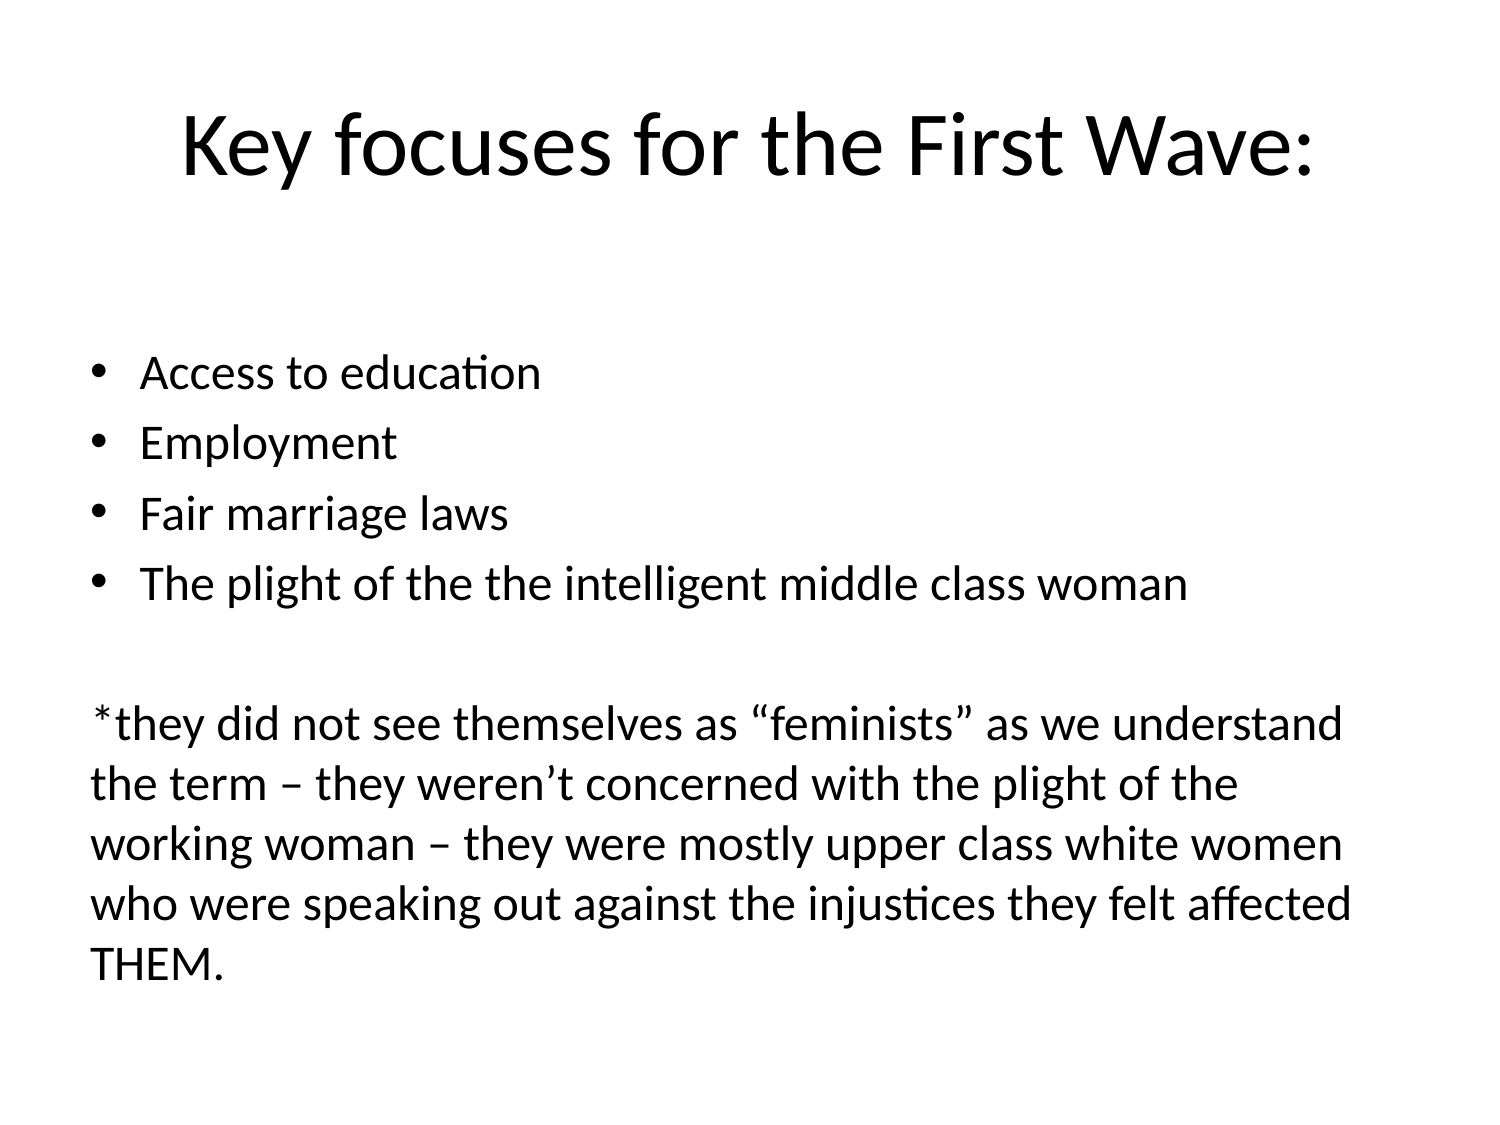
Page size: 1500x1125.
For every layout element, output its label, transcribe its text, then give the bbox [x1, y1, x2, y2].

title Key focuses for the First Wave: [75, 45, 1425, 233]
list Access to education Employment Fair marriage laws The plight of the the intelligent middle class woman *they did not see themselves as “feminists” as we understand the term – they weren’t concerned with the plight of the working woman – they were mostly upper class white women who were speaking out against the injustices they felt affected THEM. [75, 262, 1425, 1005]
